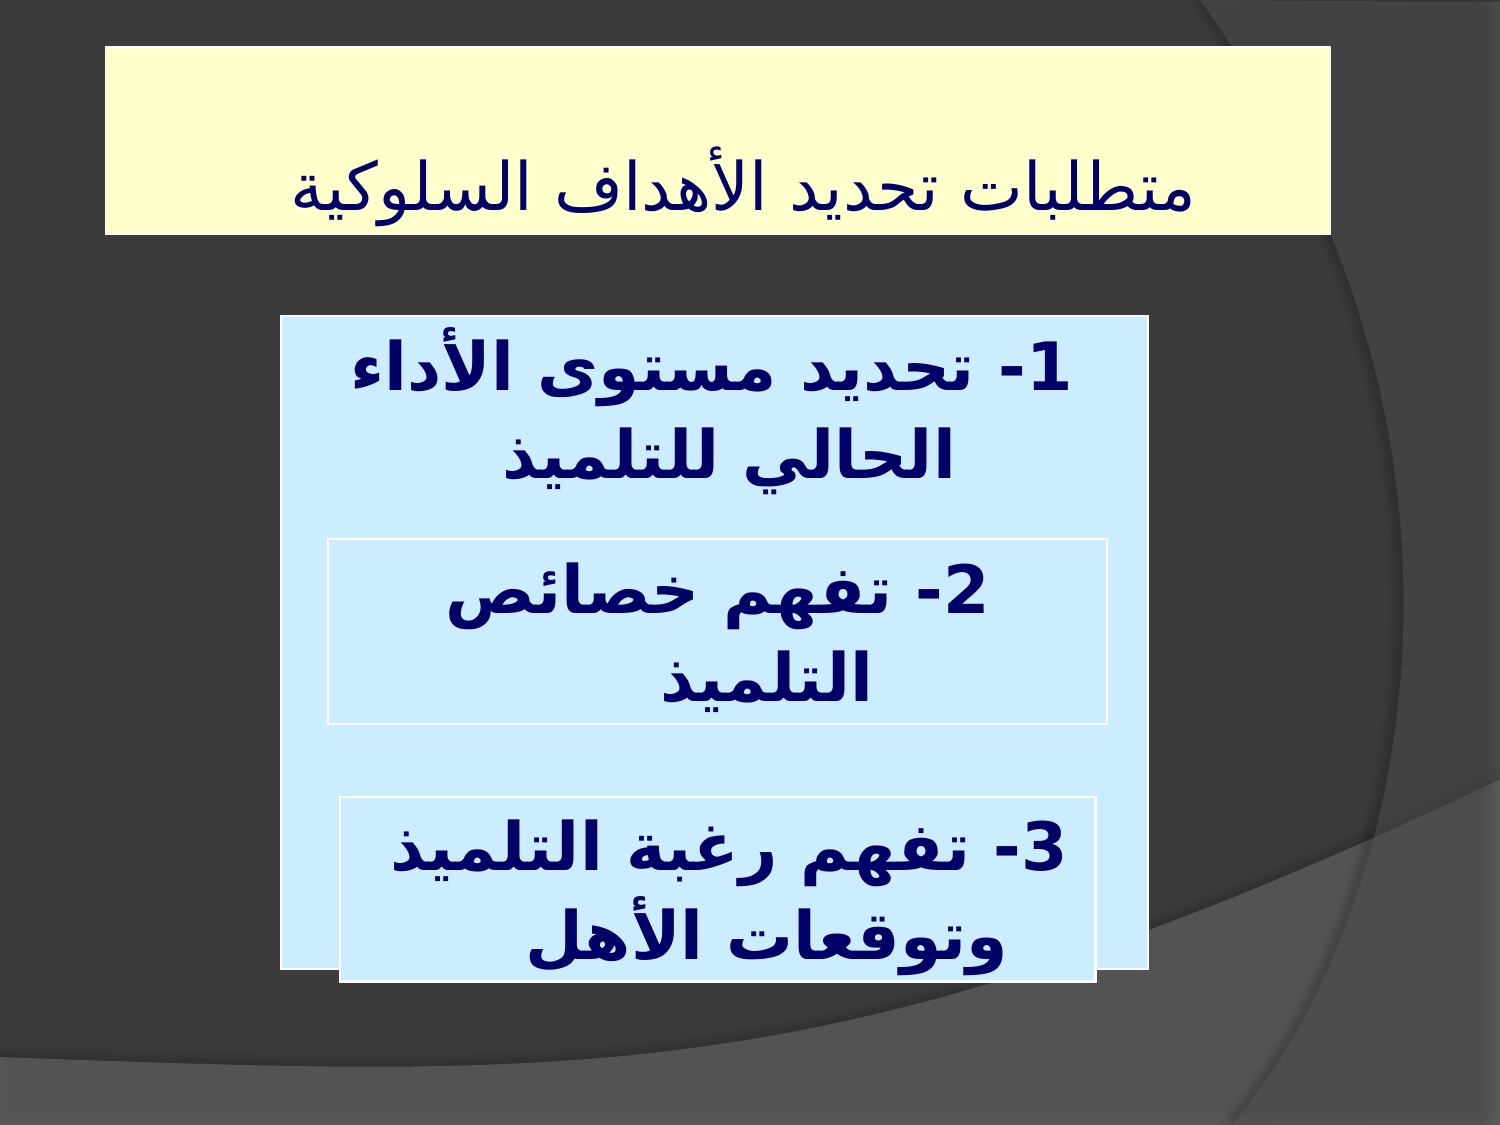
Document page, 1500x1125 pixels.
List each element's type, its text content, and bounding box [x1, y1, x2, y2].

title متطلبات تحديد الأهداف السلوكية [105, 46, 1331, 235]
list 1- تحديد مستوى الأداء الحالي للتلميذ [281, 316, 1149, 969]
text_box 2- تفهم خصائص التلميذ [328, 538, 1108, 724]
text_box 3- تفهم رغبة التلميذ وتوقعات الأهل [339, 796, 1096, 982]
